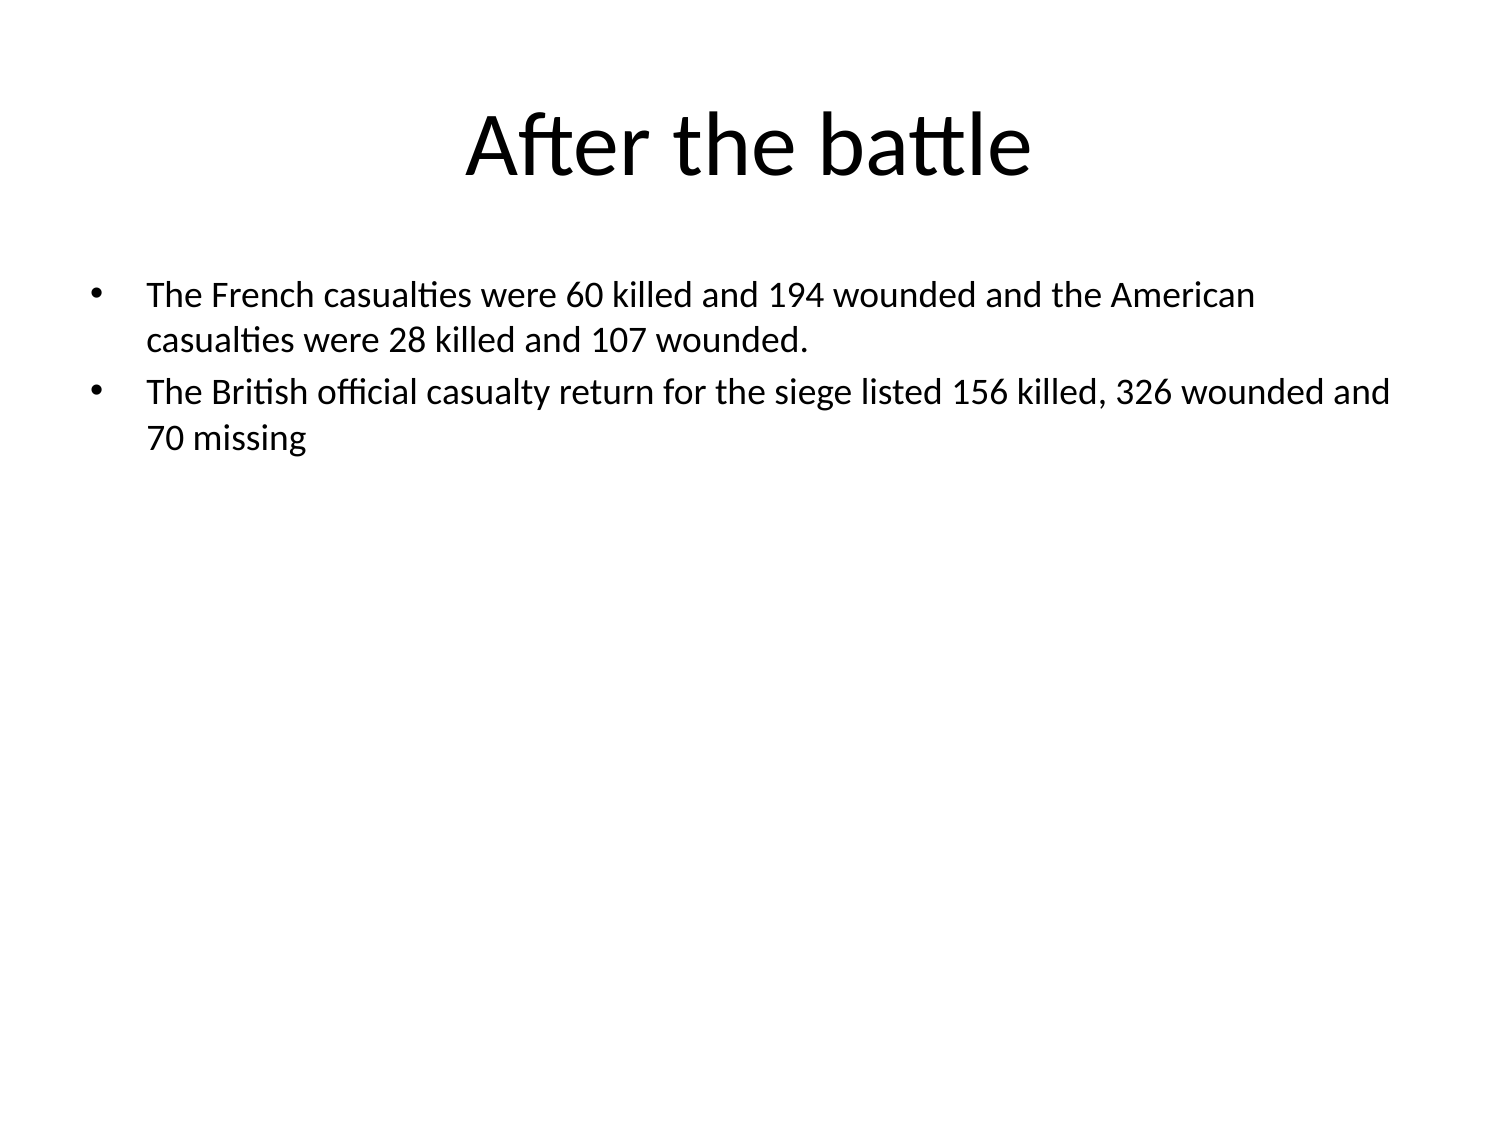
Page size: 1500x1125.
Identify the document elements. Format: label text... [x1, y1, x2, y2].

list The French casualties were 60 killed and 194 wounded and the American casualties were 28 killed and 107 wounded. The British official casualty return for the siege listed 156 killed, 326 wounded and 70 missing [75, 262, 1425, 1005]
title After the battle [75, 45, 1425, 233]
